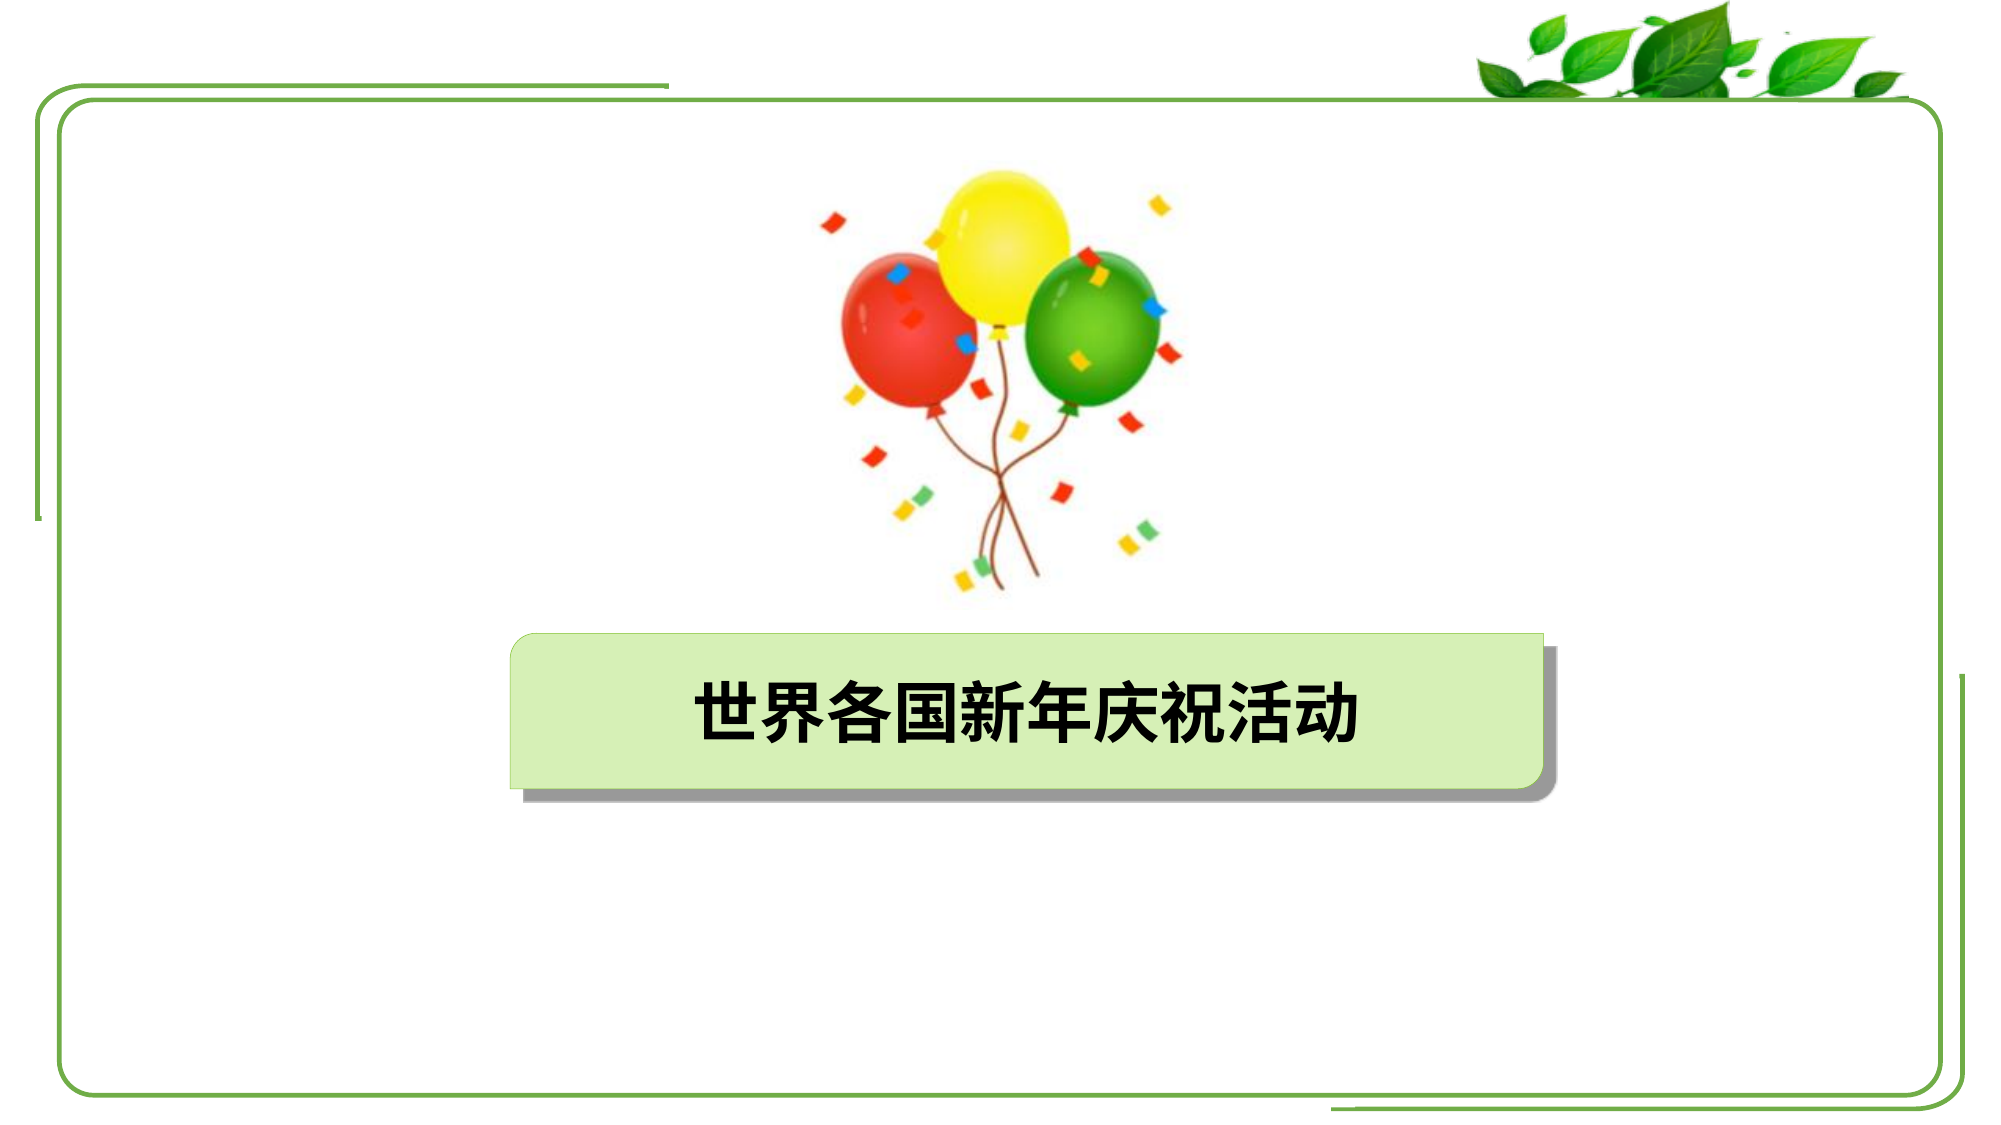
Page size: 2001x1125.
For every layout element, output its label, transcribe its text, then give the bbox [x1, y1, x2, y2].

picture [787, 160, 1237, 610]
picture [1476, 0, 1909, 97]
text_box 世界各国新年庆祝活动 [509, 632, 1545, 790]
